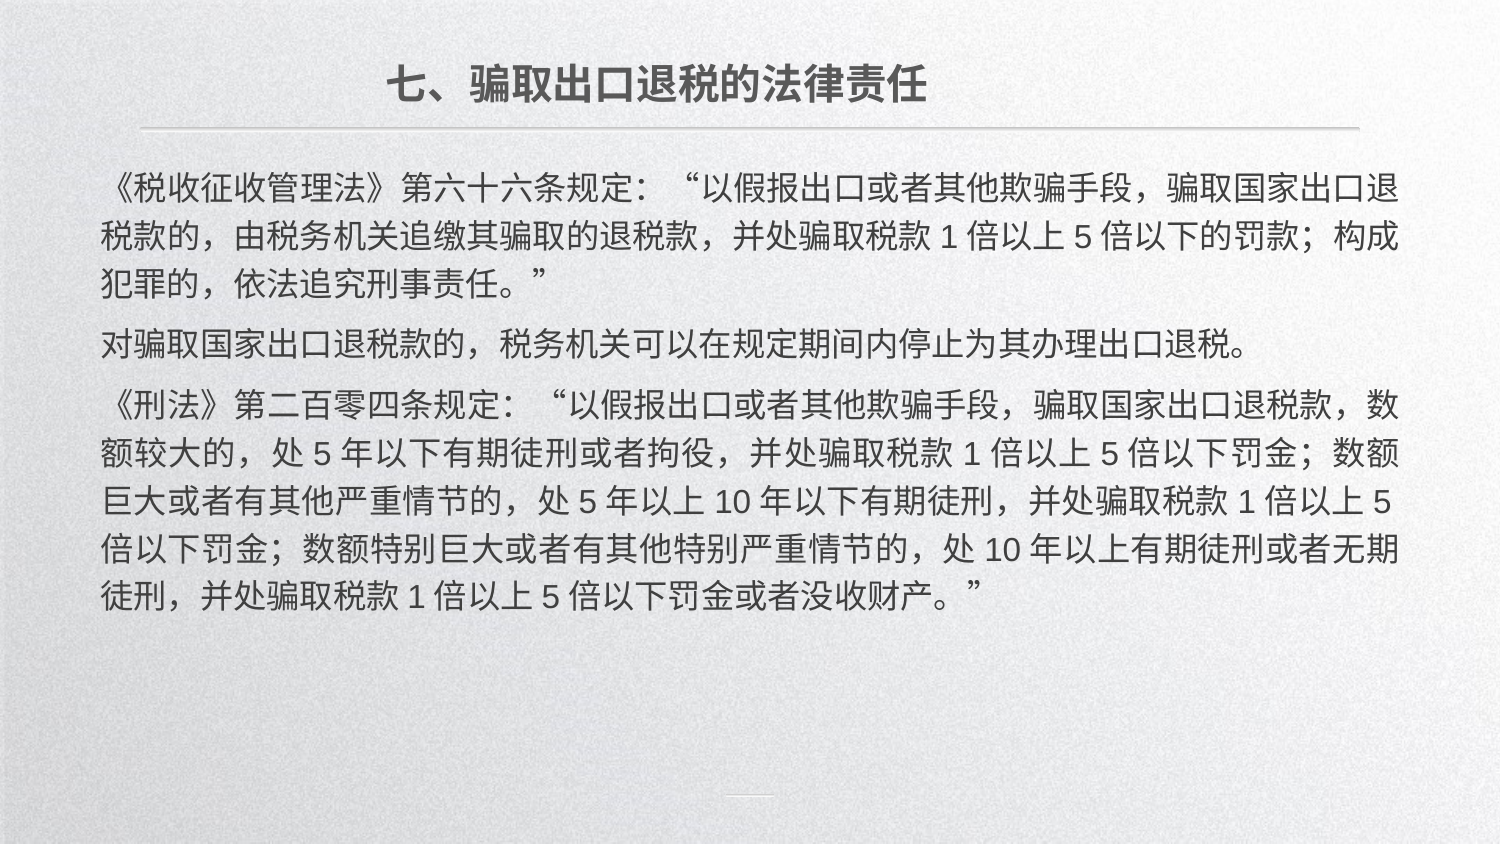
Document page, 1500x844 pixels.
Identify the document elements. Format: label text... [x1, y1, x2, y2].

text_box 《税收征收管理法》第六十六条规定：“以假报出口或者其他欺骗手段，骗取国家出口退税款的，由税务机关追缴其骗取的退税款，并处骗取税款1倍以上5倍以下的罚款；构成犯罪的，依法追究刑事责任。” 对骗取国家出口退税款的，税务机关可以在规定期间内停止为其办理出口退税。 《刑法》第二百零四条规定：“以假报出口或者其他欺骗手段，骗取国家出口退税款，数额较大的，处5年以下有期徒刑或者拘役，并处骗取税款1倍以上5倍以下罚金；数额巨大或者有其他严重情节的，处5年以上10年以下有期徒刑，并处骗取税款1倍以上5倍以下罚金；数额特别巨大或者有其他特别严重情节的，处10年以上有期徒刑或者无期徒刑，并处骗取税款1倍以上5倍以下罚金或者没收财产。” [100, 159, 1400, 616]
picture [0, 0, 1500, 844]
text_box 七、骗取出口退税的法律责任 [80, 52, 1234, 114]
